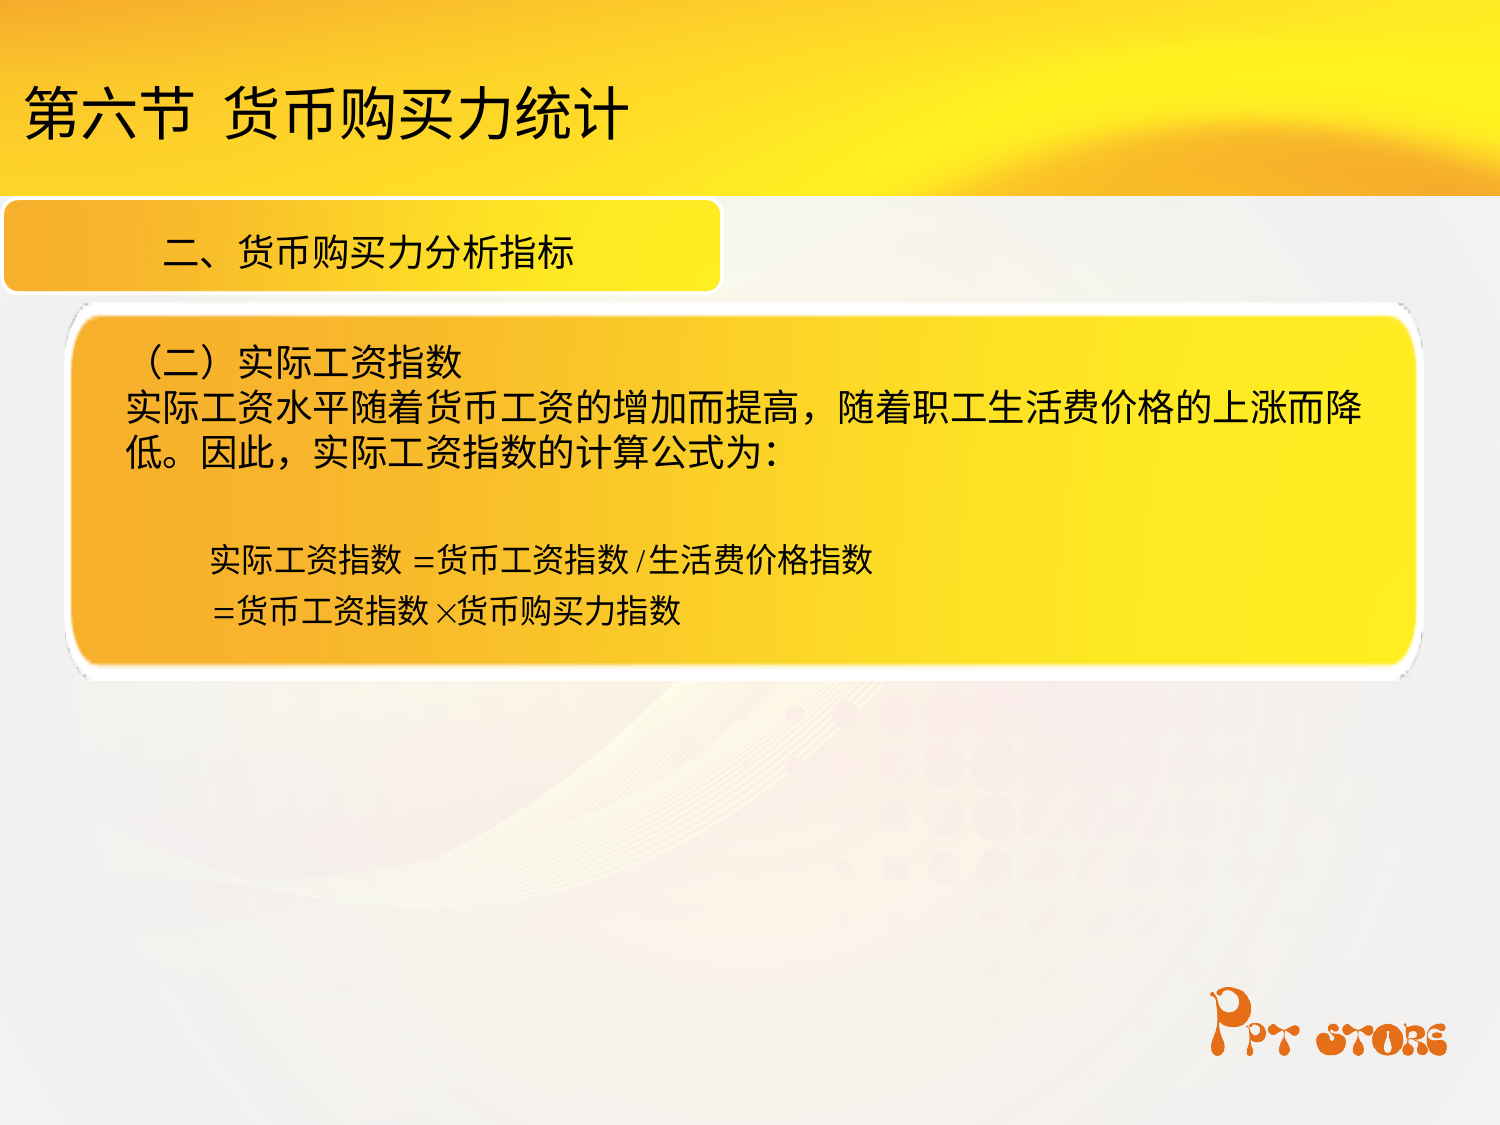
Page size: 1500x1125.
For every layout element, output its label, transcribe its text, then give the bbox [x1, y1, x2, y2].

picture [0, 1, 1500, 1125]
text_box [206, 538, 881, 634]
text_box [0, 196, 725, 295]
title 第六节 货币购买力统计 [0, 54, 1002, 171]
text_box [64, 302, 1424, 681]
